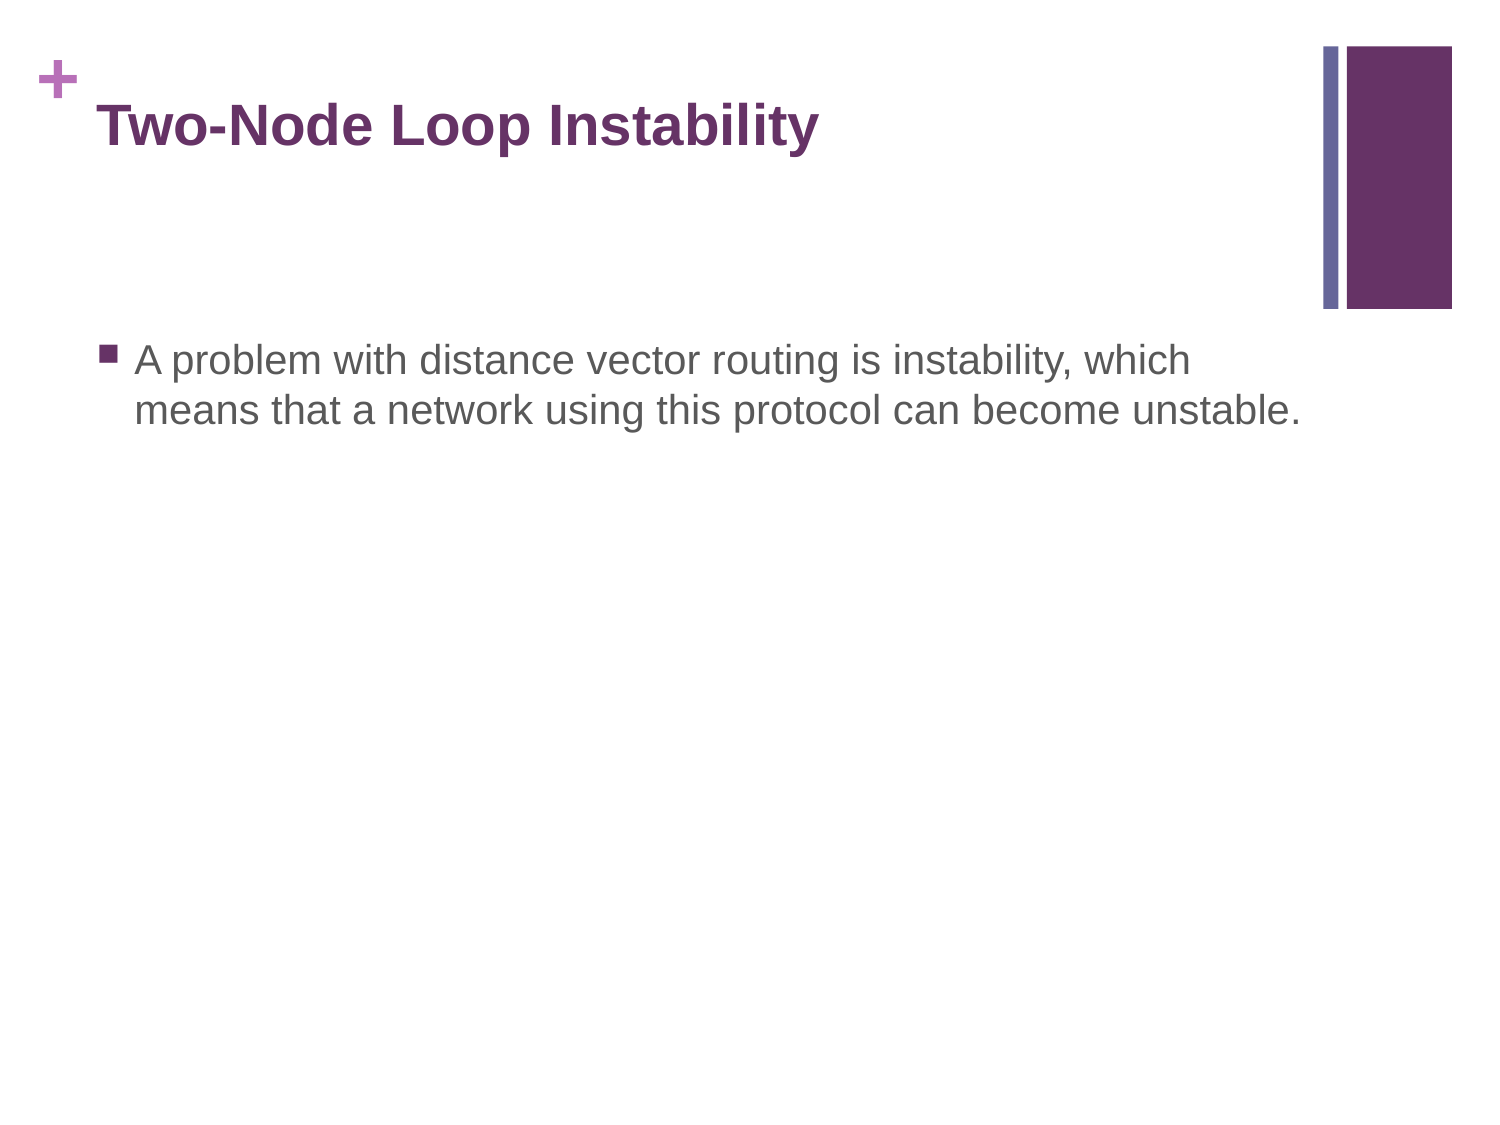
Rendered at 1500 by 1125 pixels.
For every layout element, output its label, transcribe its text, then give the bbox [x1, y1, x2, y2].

title Two-Node Loop Instability [81, 79, 1322, 263]
list A problem with distance vector routing is instability, which means that a network using this protocol can become unstable. [81, 324, 1322, 1005]
